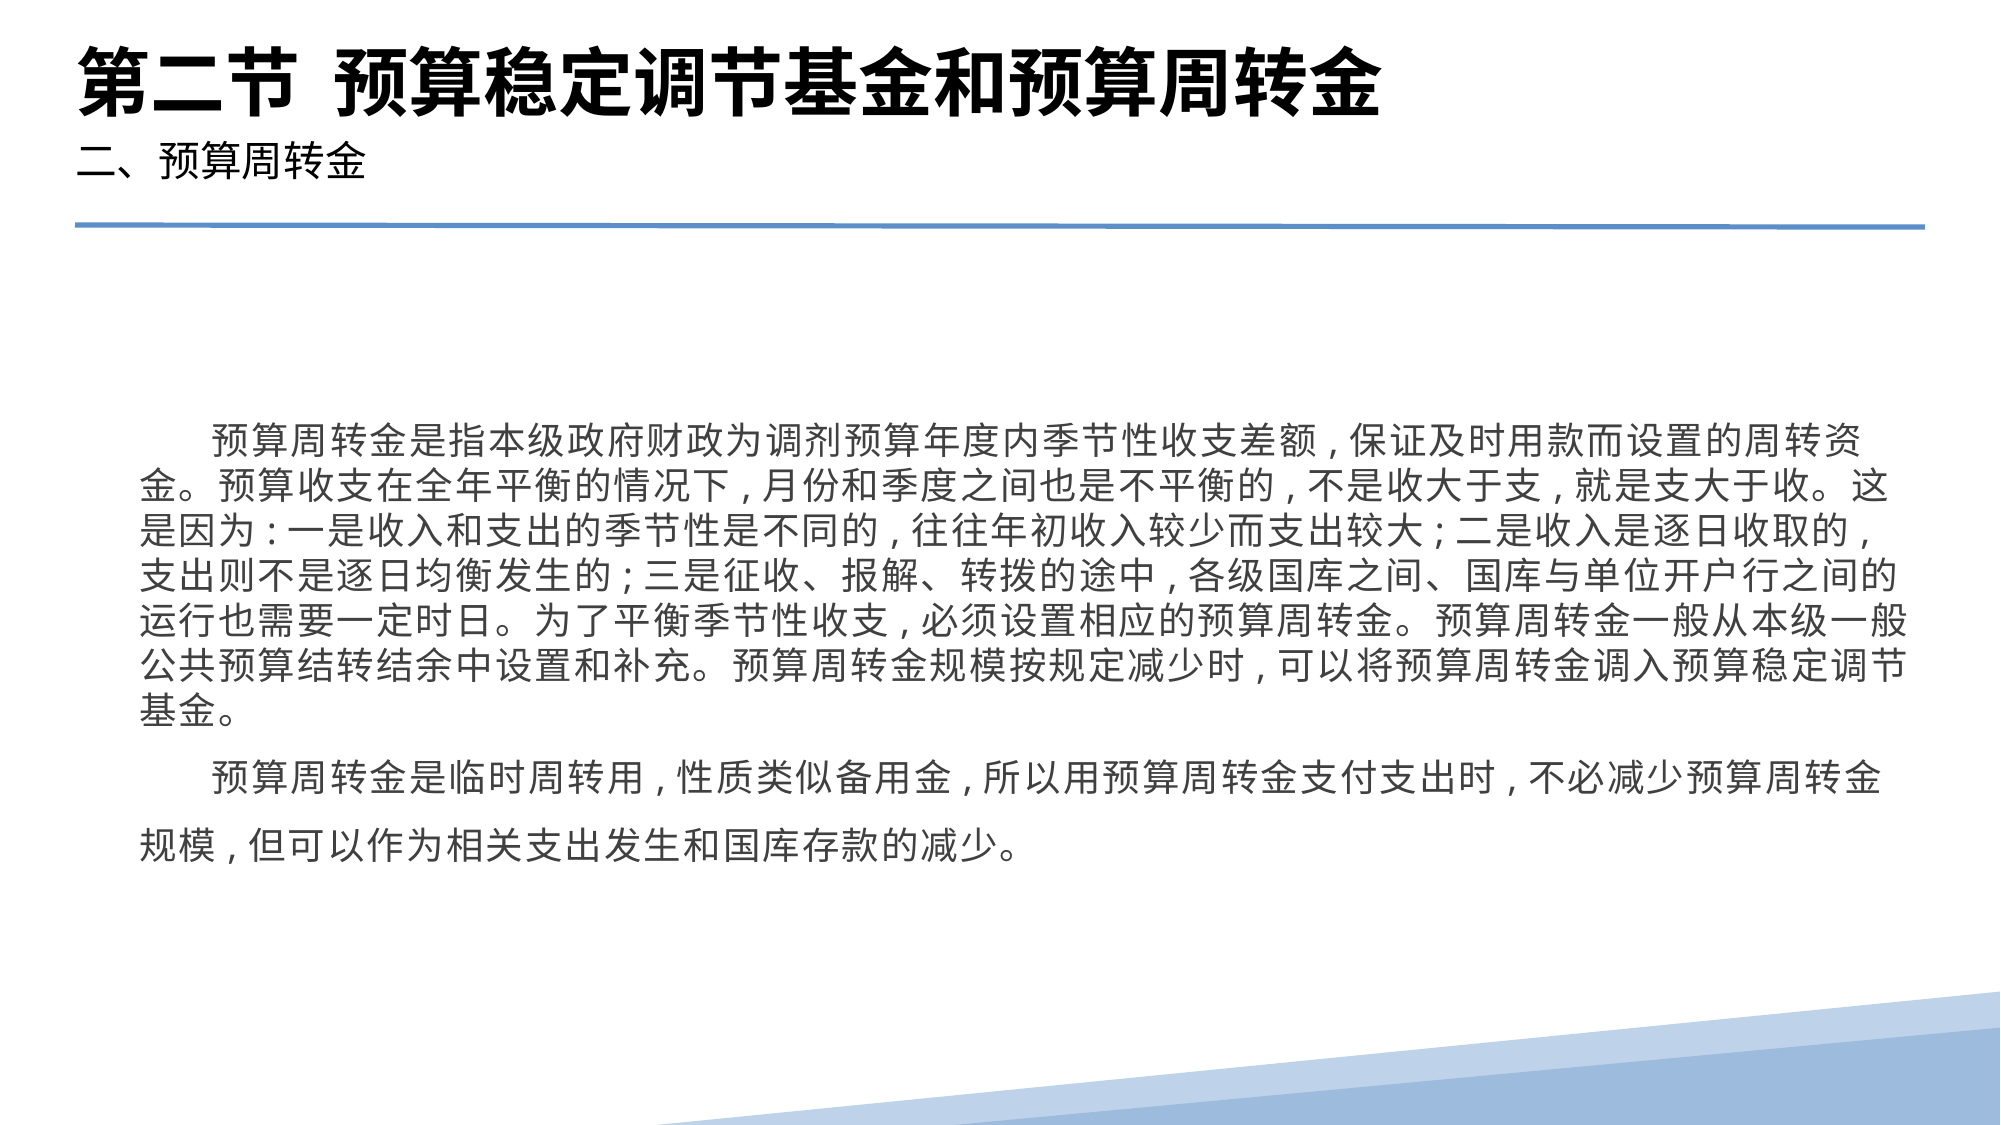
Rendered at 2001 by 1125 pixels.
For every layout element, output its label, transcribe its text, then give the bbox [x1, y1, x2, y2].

text_box 第二节 预算稳定调节基金和预算周转金 [75, 24, 1925, 124]
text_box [74, 224, 1925, 228]
text_box 二、预算周转金 [75, 124, 1925, 200]
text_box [656, 991, 2000, 1125]
text_box 预算周转金是指本级政府财政为调剂预算年度内季节性收支差额,保证及时用款而设置的周转资金。预算收支在全年平衡的情况下,月份和季度之间也是不平衡的,不是收大于支,就是支大于收。这是因为:一是收入和支出的季节性是不同的,往往年初收入较少而支出较大;二是收入是逐日收取的,支出则不是逐日均衡发生的;三是征收、报解、转拨的途中,各级国库之间、国库与单位开户行之间的运行也需要一定时日。为了平衡季节性收支,必须设置相应的预算周转金。预算周转金一般从本级一般公共预算结转结余中设置和补充。预算周转金规模按规定减少时,可以将预算周转金调入预算稳定调节基金。 预算周转金是临时周转用,性质类似备用金,所以用预算周转金支付支出时,不必减少预算周转金规模,但可以作为相关支出发生和国库存款的减少。 [128, 246, 1925, 1038]
